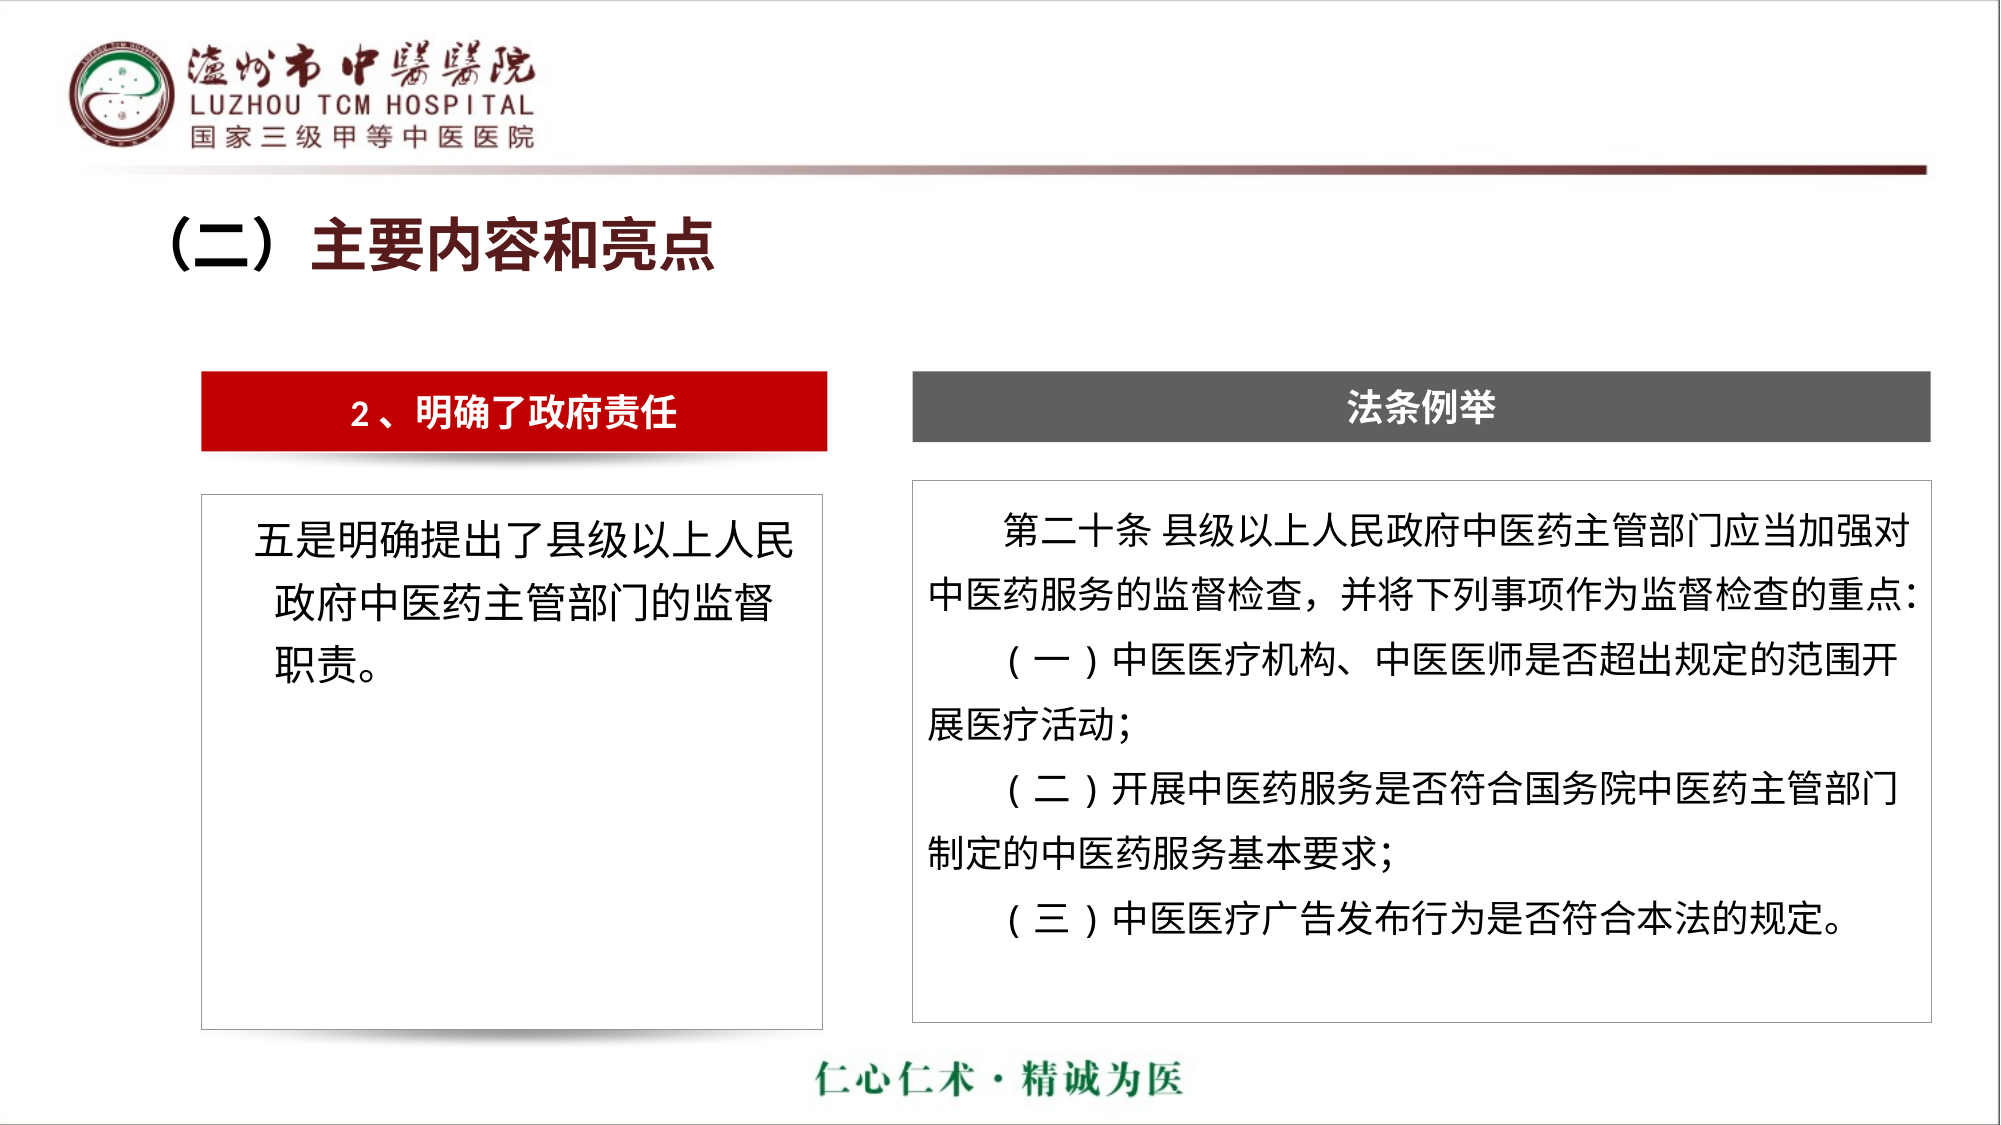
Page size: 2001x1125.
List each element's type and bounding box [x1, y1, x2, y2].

picture [0, 0, 2000, 1125]
text_box [176, 371, 853, 1050]
